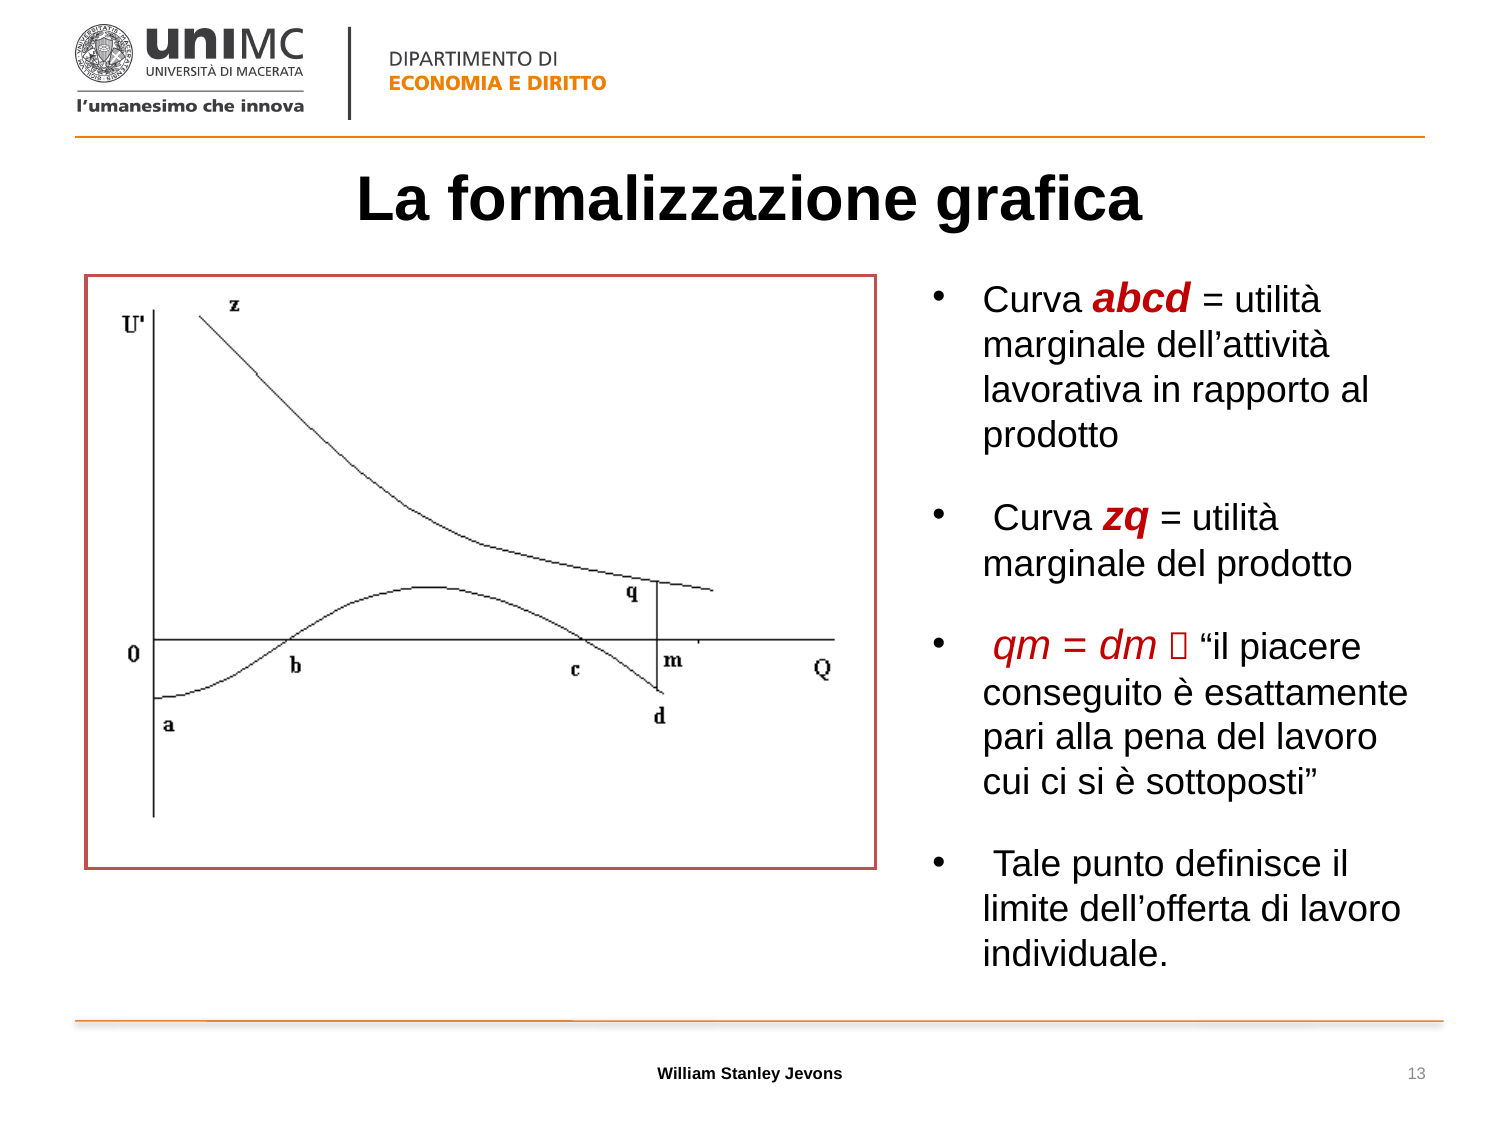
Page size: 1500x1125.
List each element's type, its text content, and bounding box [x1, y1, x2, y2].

list Curva abcd = utilità marginale dell’attività lavorativa in rapporto al prodotto Curva zq = utilità marginale del prodotto qm = dm  “il piacere conseguito è esattamente pari alla pena del lavoro cui ci si è sottoposti” Tale punto definisce il limite dell’offerta di lavoro individuale. [917, 262, 1425, 1005]
slide_number 13 [1091, 1042, 1442, 1103]
footer William Stanley Jevons [512, 1042, 988, 1103]
picture [87, 276, 875, 868]
title La formalizzazione grafica [75, 149, 1425, 241]
picture [75, 24, 1425, 138]
